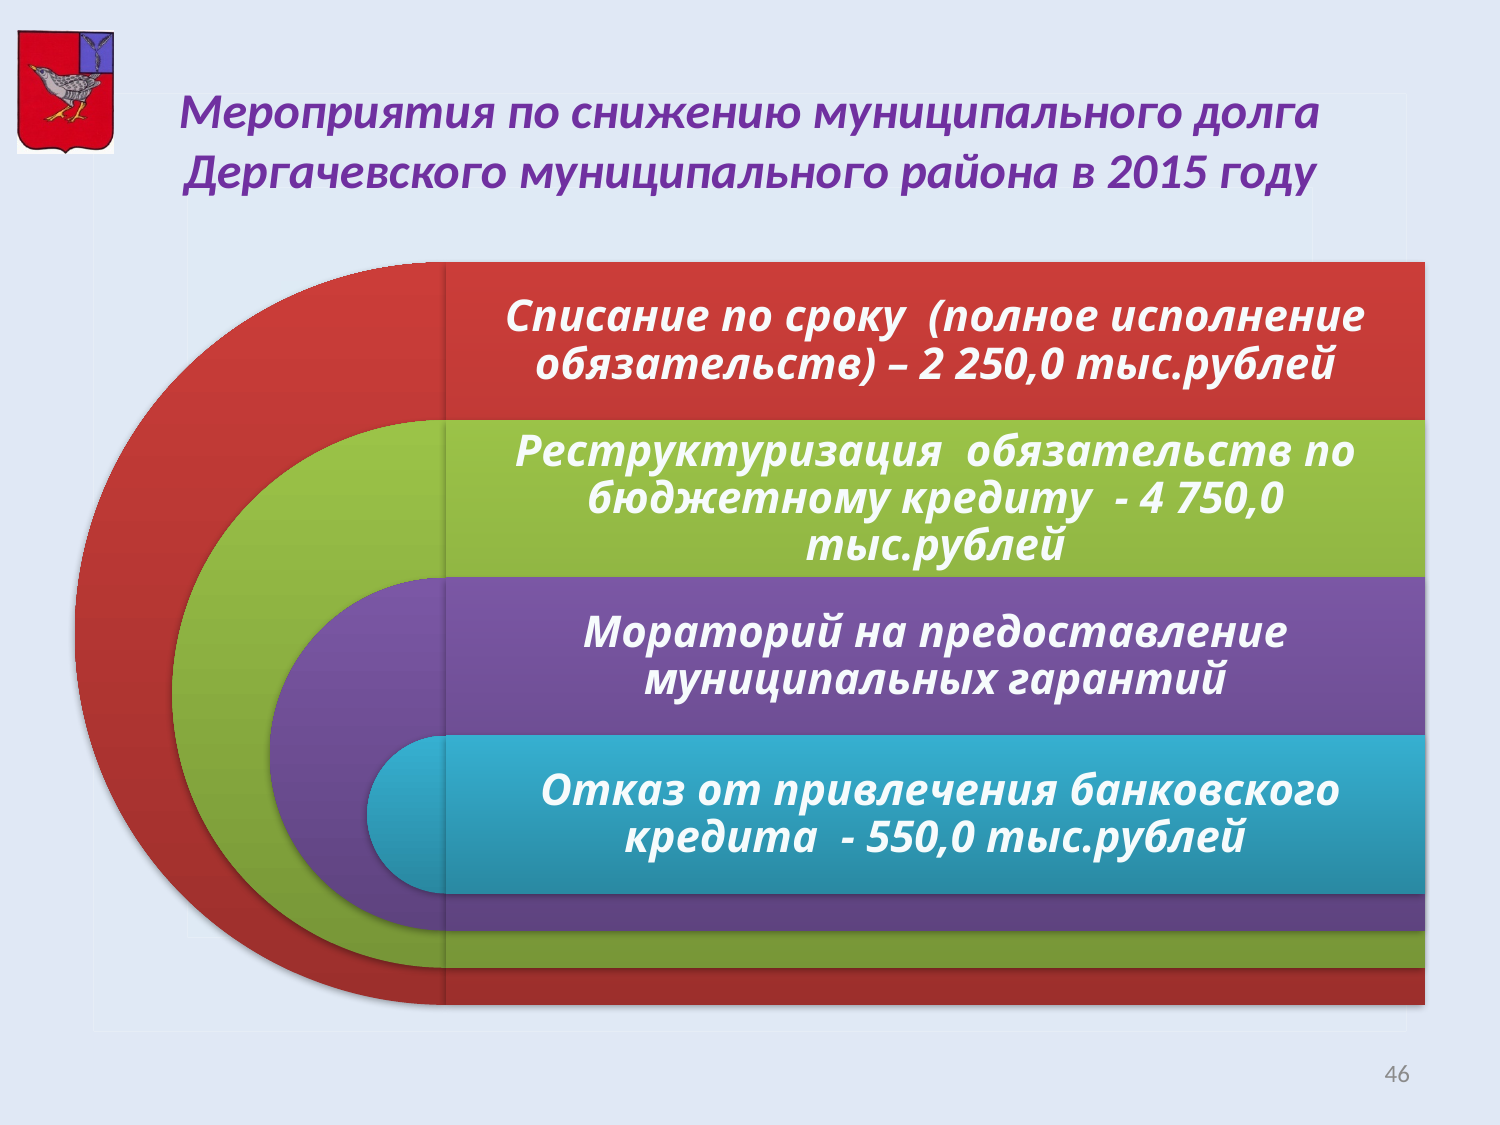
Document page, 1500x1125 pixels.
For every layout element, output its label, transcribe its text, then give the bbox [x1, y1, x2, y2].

picture [17, 30, 114, 154]
title Мероприятия по снижению муниципального долга Дергачевского муниципального района в 2015 году [74, 44, 1426, 233]
slide_number 46 [1074, 1042, 1425, 1103]
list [74, 262, 1426, 1006]
